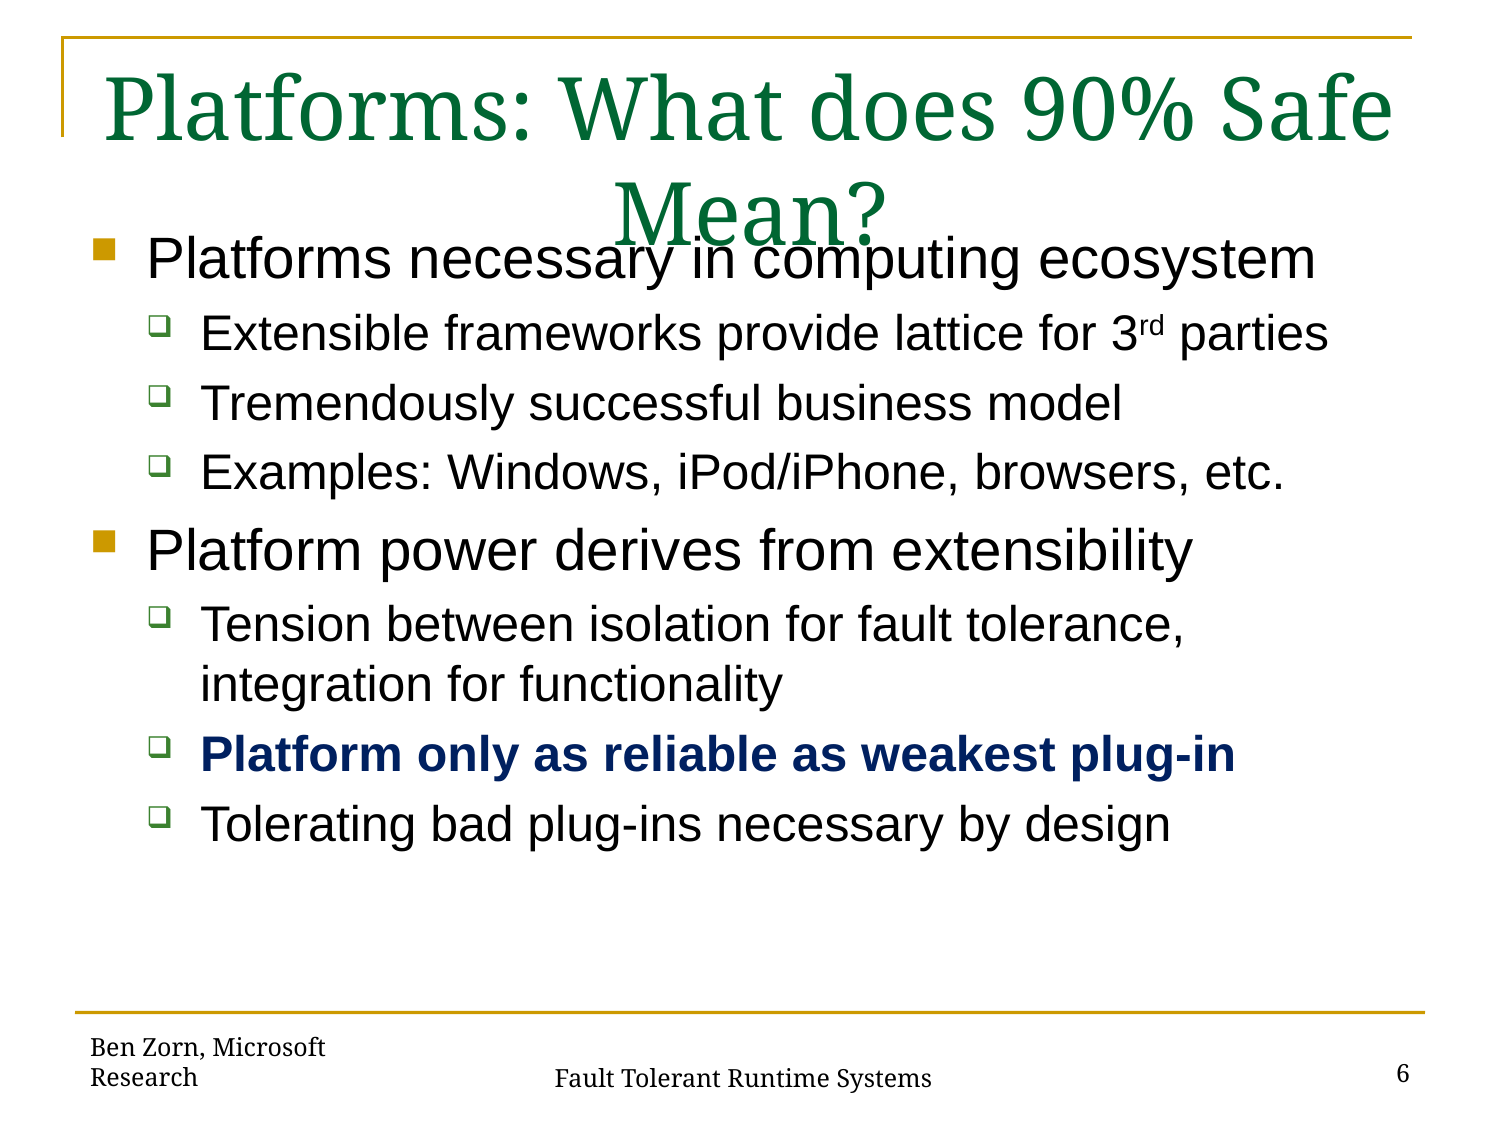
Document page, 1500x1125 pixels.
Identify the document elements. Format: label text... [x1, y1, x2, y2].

footer Fault Tolerant Runtime Systems [449, 1024, 1038, 1101]
list Platforms necessary in computing ecosystem Extensible frameworks provide lattice for 3rd parties Tremendously successful business model Examples: Windows, iPod/iPhone, browsers, etc. Platform power derives from extensibility Tension between isolation for fault tolerance, integration for functionality Platform only as reliable as weakest plug-in Tolerating bad plug-ins necessary by design [74, 212, 1426, 1006]
slide_number 6 [1074, 1023, 1426, 1100]
title Platforms: What does 90% Safe Mean? [74, 45, 1426, 188]
slide_number Ben Zorn, Microsoft Research [74, 1023, 426, 1100]
